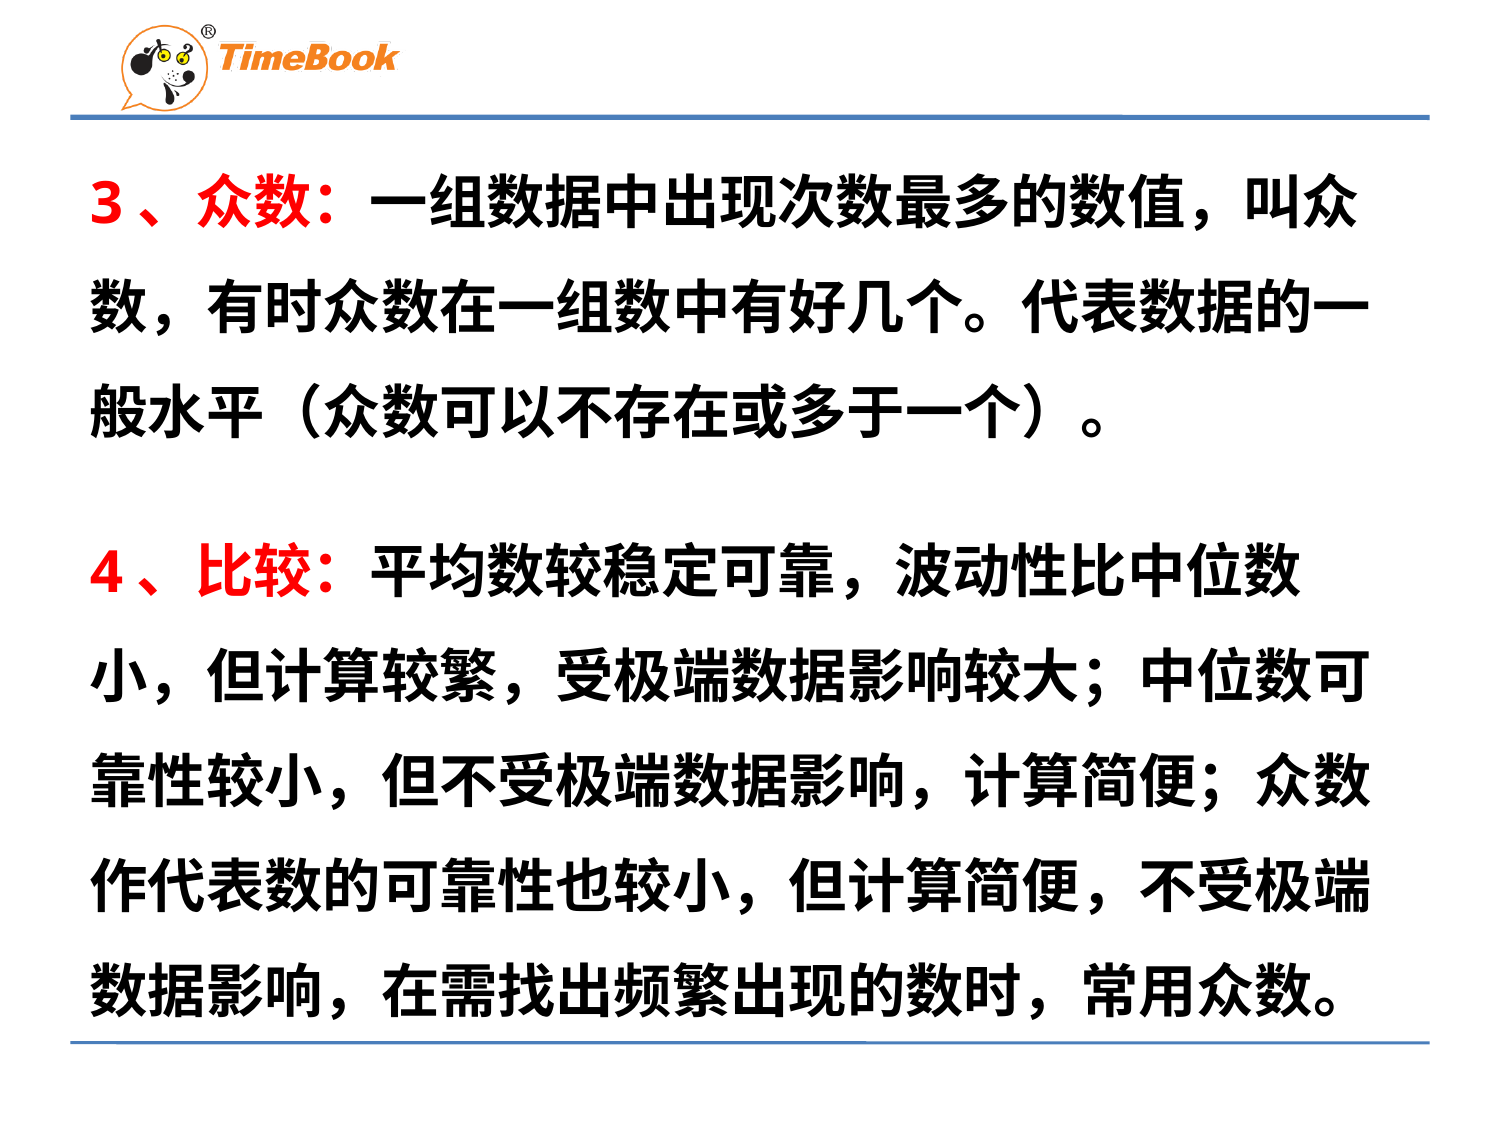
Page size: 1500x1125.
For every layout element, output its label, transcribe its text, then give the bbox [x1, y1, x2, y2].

text_box 3、众数：一组数据中出现次数最多的数值，叫众数，有时众数在一组数中有好几个。代表数据的一般水平（众数可以不存在或多于一个）。 [75, 122, 1402, 453]
text_box 4、比较：平均数较稳定可靠，波动性比中位数小，但计算较繁，受极端数据影响较大；中位数可靠性较小，但不受极端数据影响，计算简便；众数作代表数的可靠性也较小，但计算简便，不受极端数据影响，在需找出频繁出现的数时，常用众数。 [74, 492, 1401, 1032]
picture [118, 22, 408, 113]
